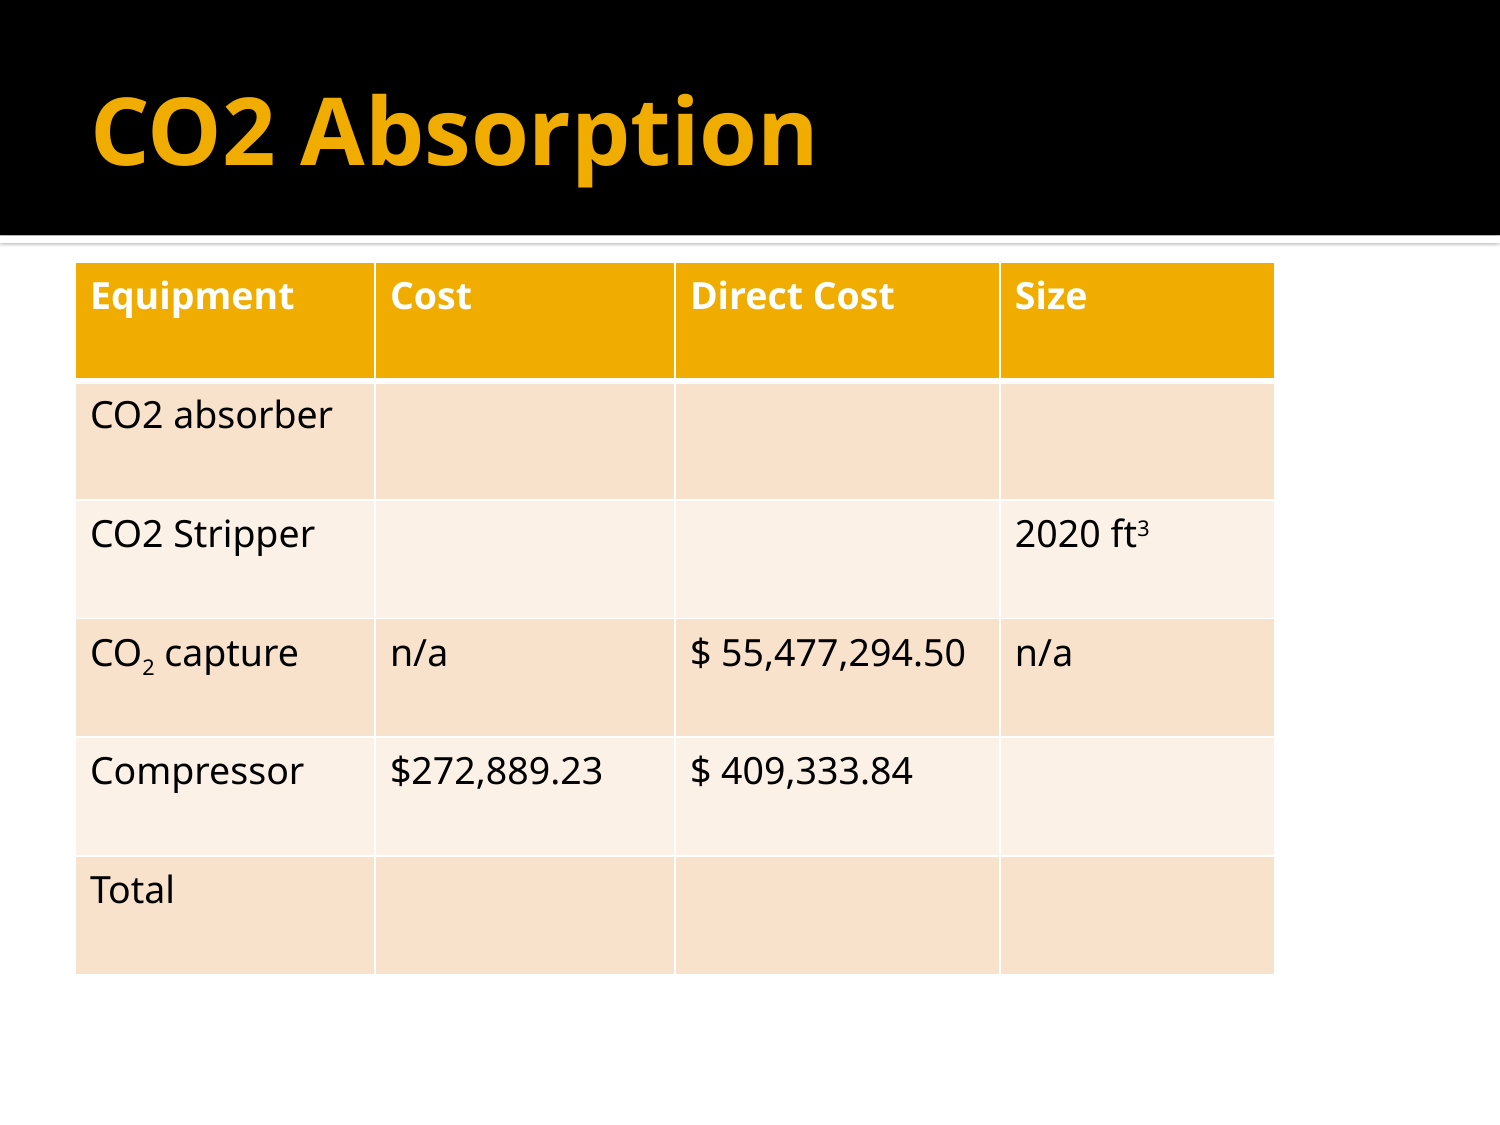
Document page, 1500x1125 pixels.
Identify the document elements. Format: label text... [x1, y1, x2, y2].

table_cell CO2 Stripper [76, 501, 374, 618]
table_header Size [1001, 263, 1274, 378]
table_cell Total [76, 857, 374, 974]
table_header Cost [376, 263, 674, 378]
table_cell [376, 857, 674, 974]
table_cell $272,889.23 [376, 738, 674, 855]
table_cell [376, 501, 674, 618]
table_header Direct Cost [676, 263, 999, 378]
table_cell Compressor [76, 738, 374, 855]
table_cell [376, 384, 674, 499]
table_cell CO2 absorber [76, 384, 374, 499]
table_cell n/a [1001, 619, 1274, 736]
title CO2 Absorption [75, 25, 1425, 231]
table_cell 2020 ft3 [1001, 501, 1274, 618]
table_cell [1001, 857, 1274, 974]
table_cell [676, 857, 999, 974]
table_cell $ 55,477,294.50 [676, 619, 999, 736]
table_cell [1001, 384, 1274, 499]
table_cell $ 409,333.84 [676, 738, 999, 855]
table_cell n/a [376, 619, 674, 736]
table_cell [676, 384, 999, 499]
table_cell CO2 capture [76, 619, 374, 736]
table_cell [676, 501, 999, 618]
table_cell [1001, 738, 1274, 855]
table_header Equipment [76, 263, 374, 378]
